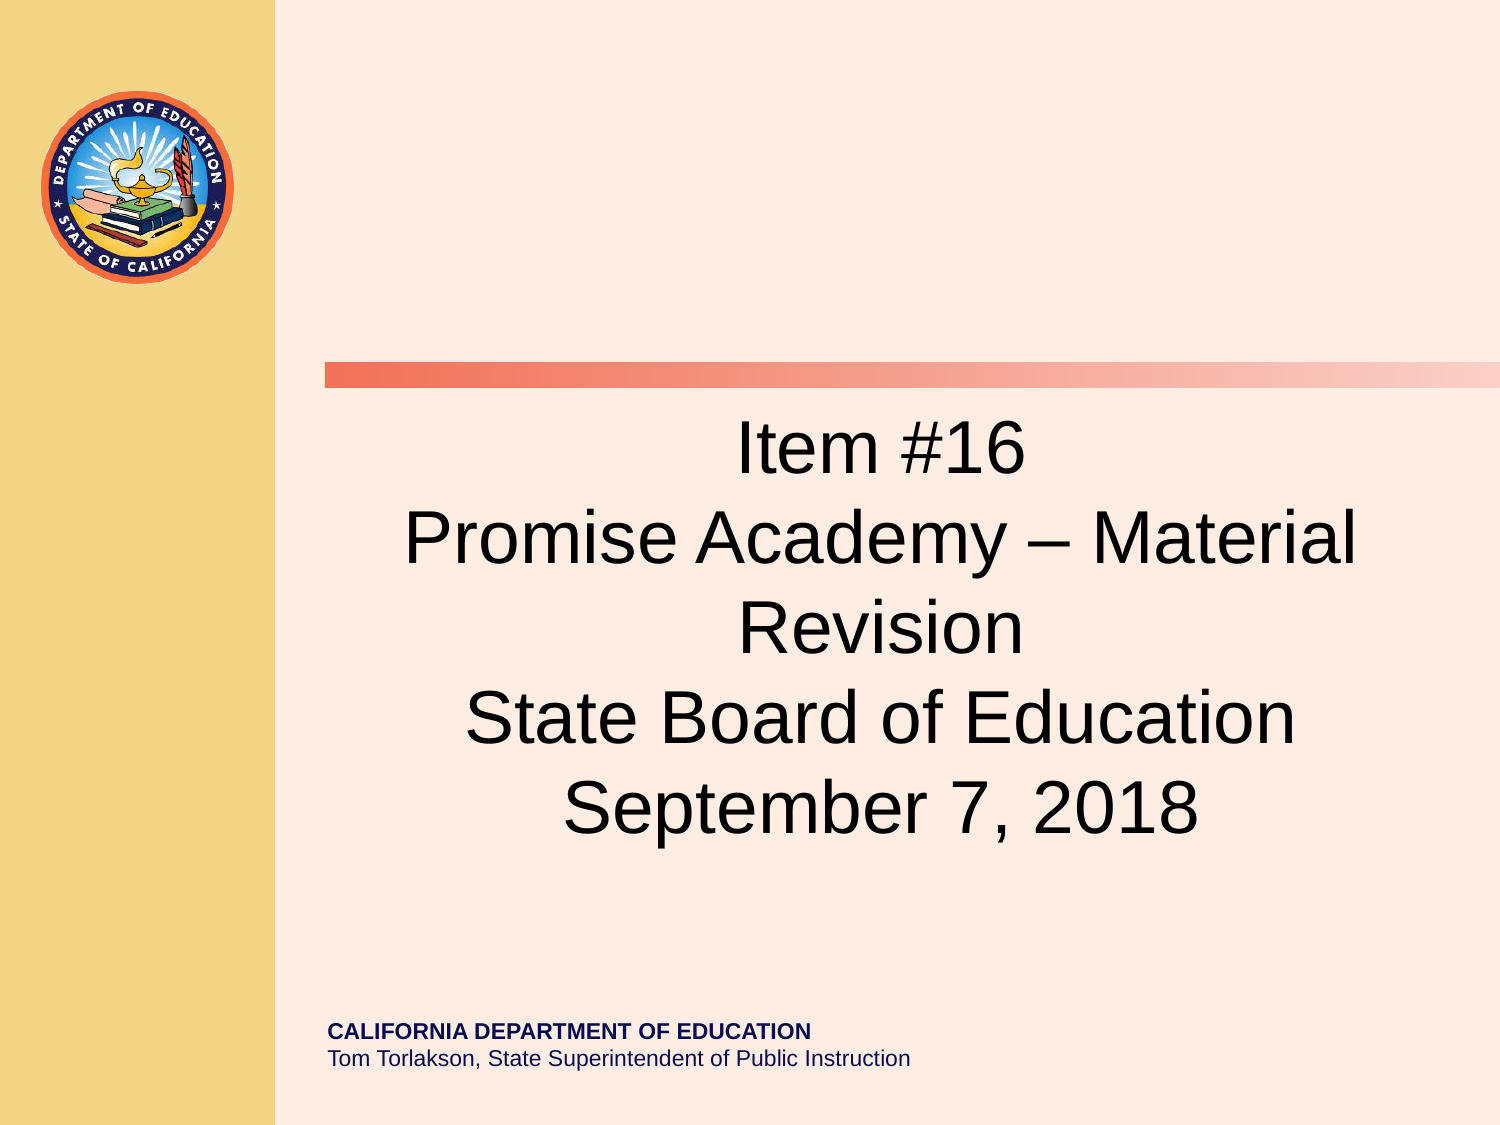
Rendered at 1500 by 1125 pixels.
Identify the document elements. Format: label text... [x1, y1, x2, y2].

picture [24, 74, 250, 300]
title Item #16 Promise Academy – Material Revision State Board of Education September 7, 2018 [324, 399, 1438, 848]
